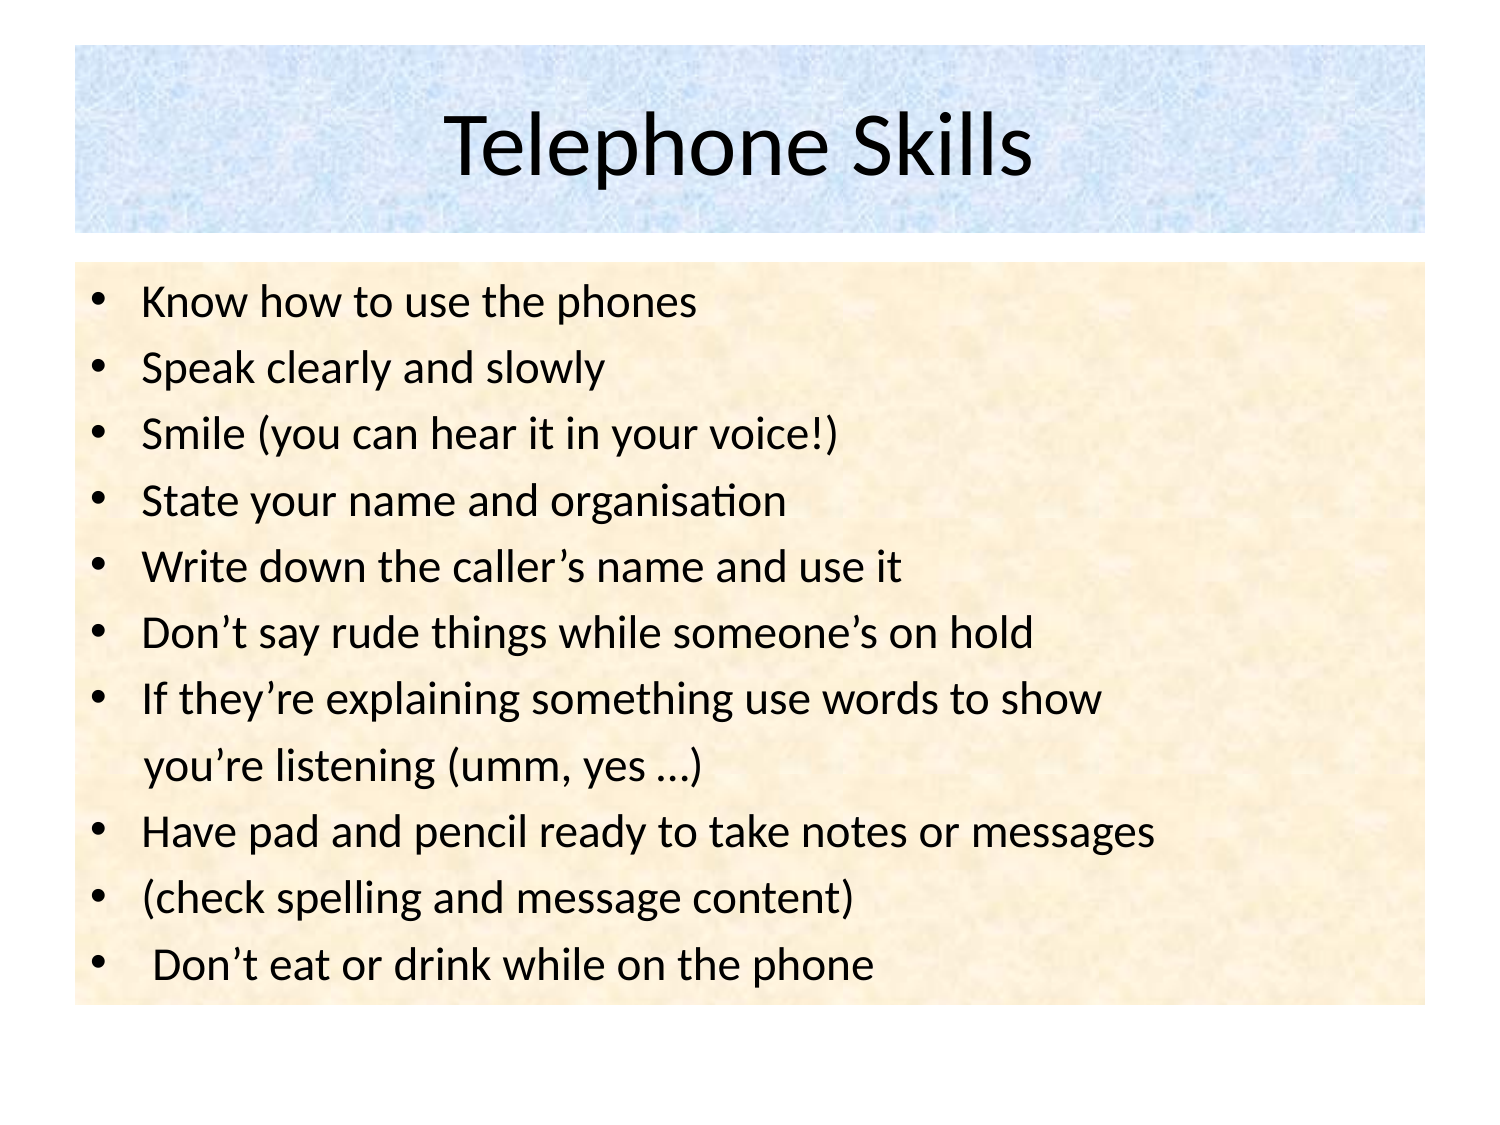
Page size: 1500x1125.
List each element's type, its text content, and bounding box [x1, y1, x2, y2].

title Telephone Skills [75, 45, 1425, 233]
list Know how to use the phones Speak clearly and slowly Smile (you can hear it in your voice!) State your name and organisation Write down the caller’s name and use it Don’t say rude things while someone’s on hold If they’re explaining something use words to show you’re listening (umm, yes …) Have pad and pencil ready to take notes or messages (check spelling and message content) Don’t eat or drink while on the phone [75, 262, 1425, 1005]
